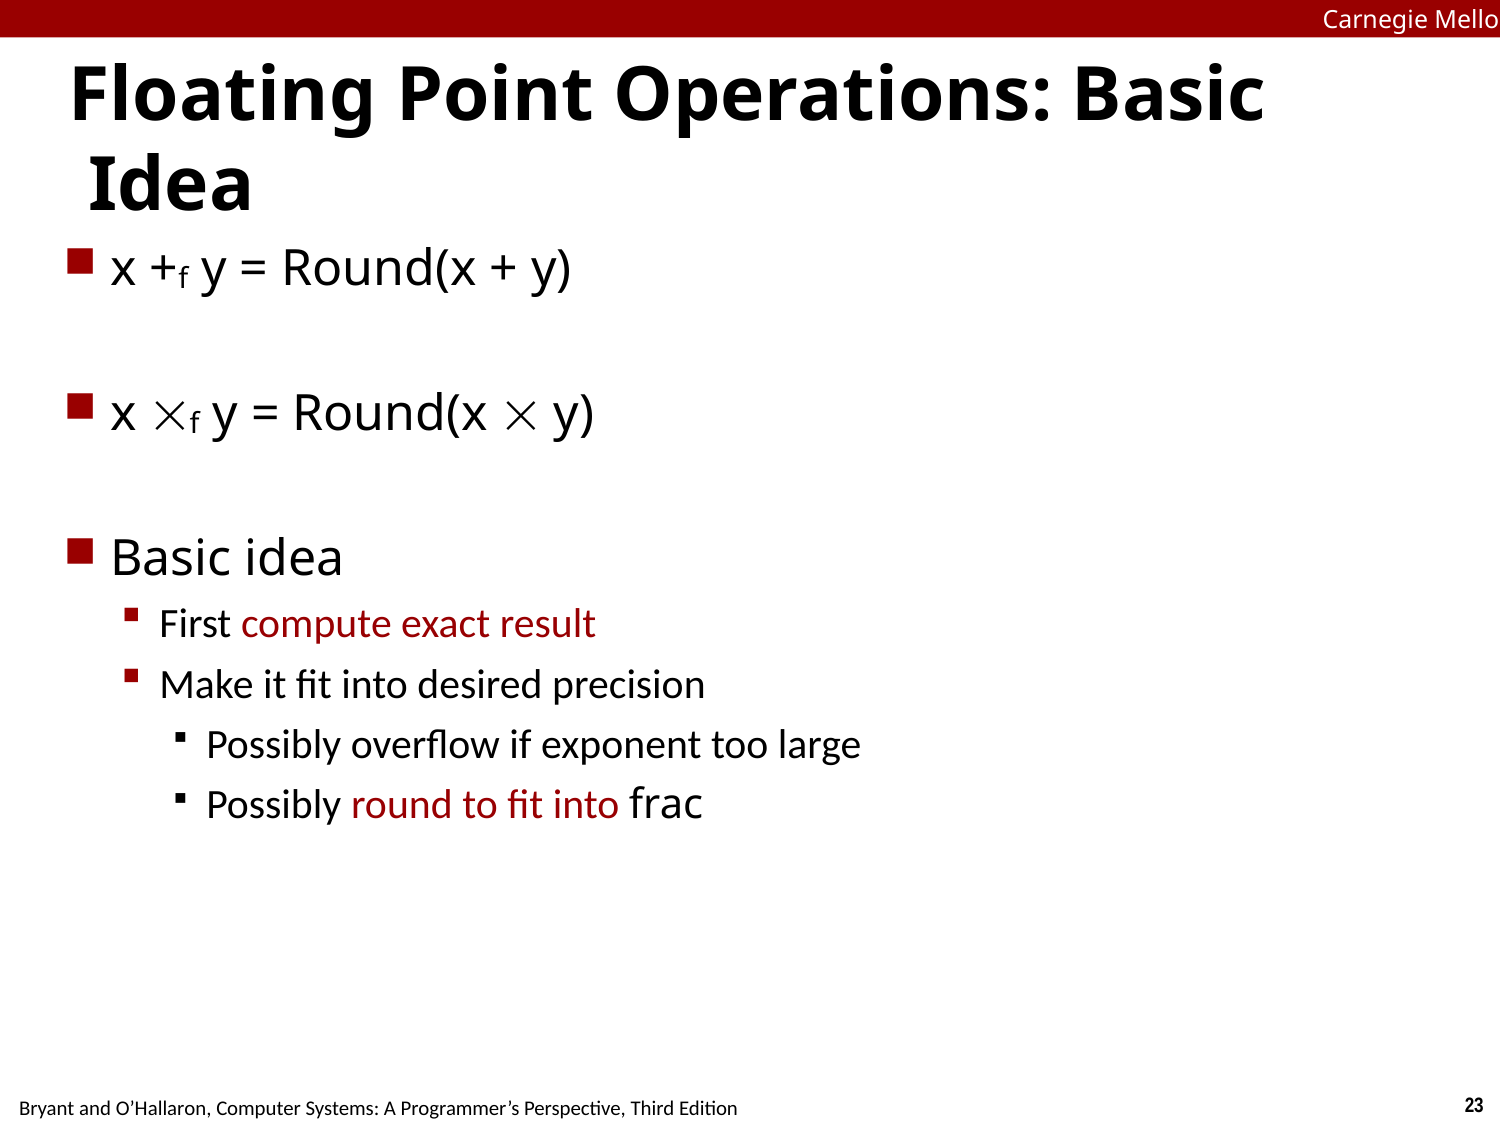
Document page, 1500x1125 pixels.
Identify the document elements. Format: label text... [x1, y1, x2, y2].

list x +f y = Round(x + y) x f y = Round(x  y) Basic idea First compute exact result Make it fit into desired precision Possibly overflow if exponent too large Possibly round to fit into frac [62, 228, 1438, 1122]
text_box [0, 0, 1500, 38]
text_box Carnegie Mellon [1322, 3, 1500, 33]
title Floating Point Operations: Basic Idea [62, 41, 1438, 228]
